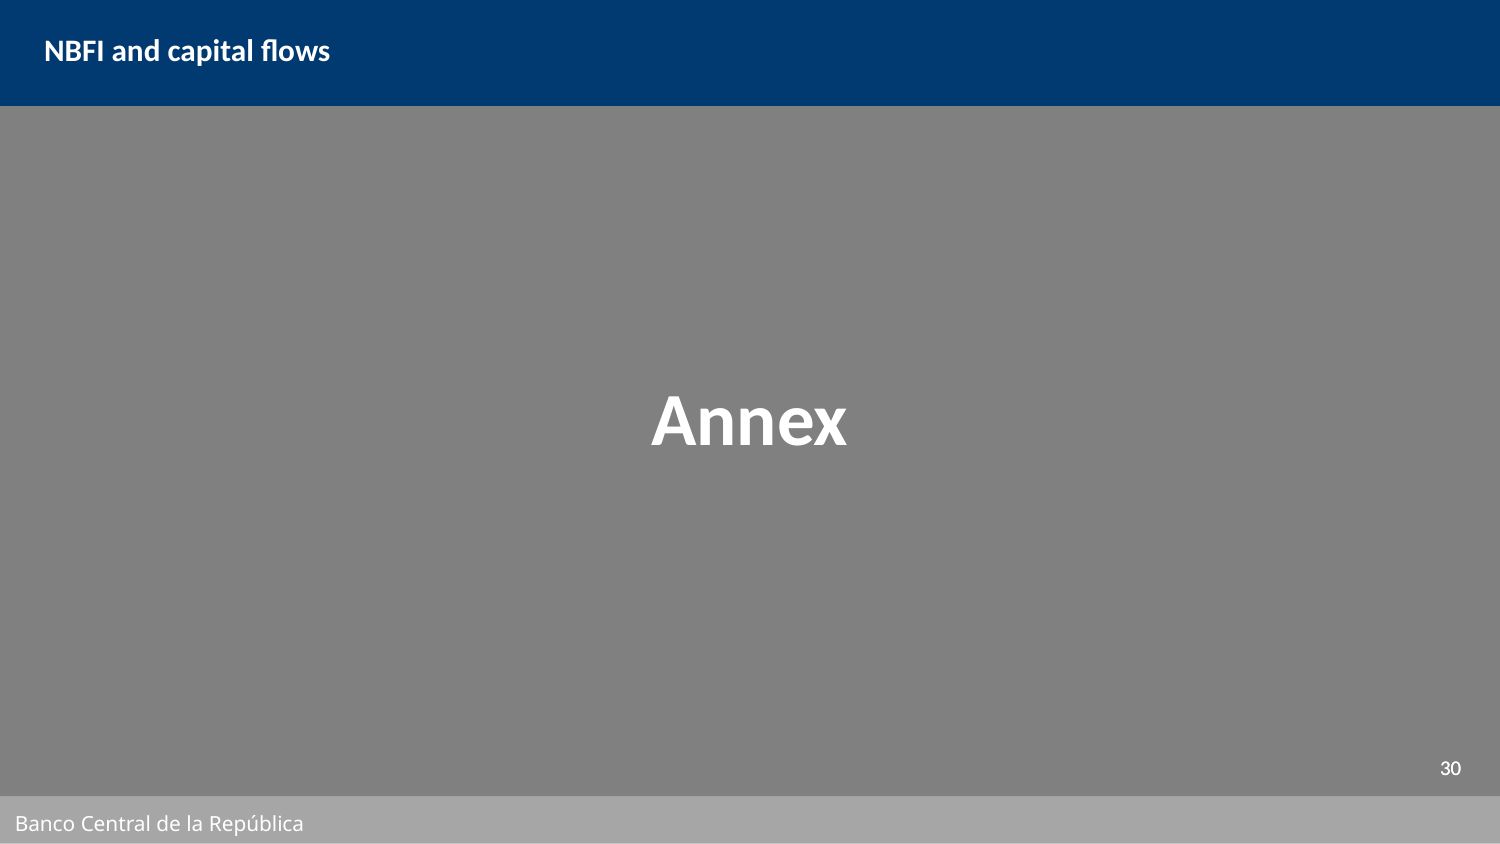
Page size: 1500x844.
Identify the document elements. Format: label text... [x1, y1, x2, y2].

list Annex [72, 294, 1428, 548]
text_box NBFI and capital flows [29, 26, 839, 84]
text_box 30 [1138, 747, 1476, 793]
